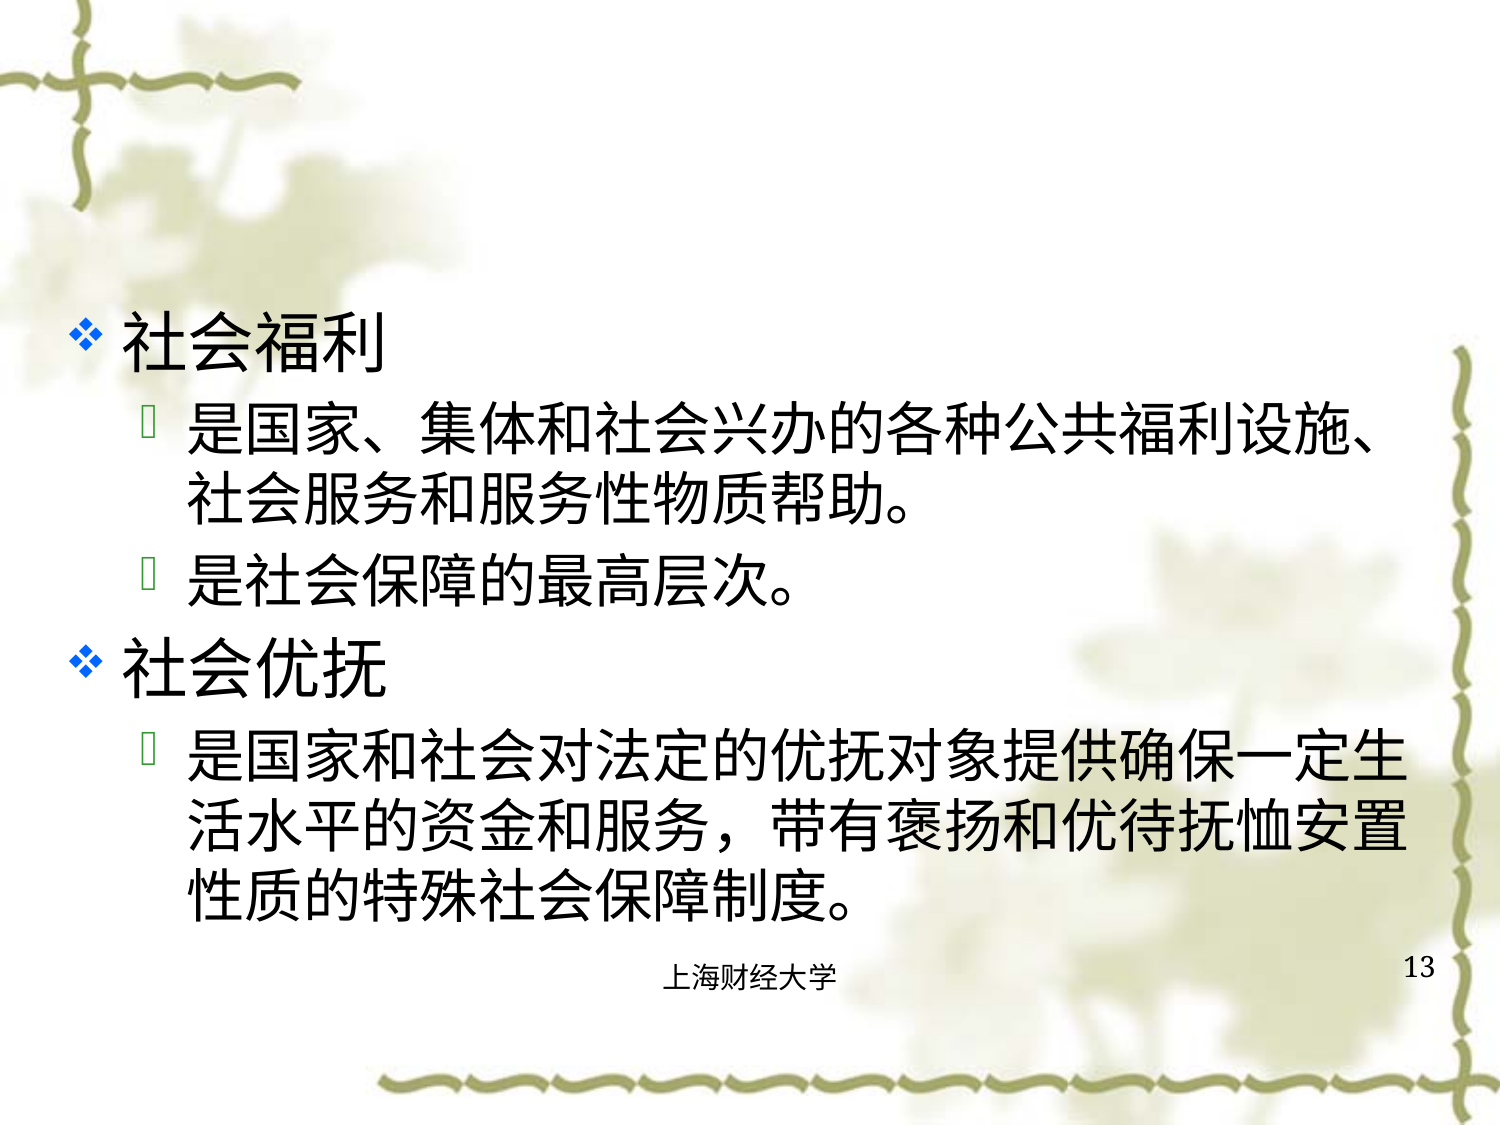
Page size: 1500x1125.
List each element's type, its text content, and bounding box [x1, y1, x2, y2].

picture [0, 0, 1500, 1125]
footer 上海财经大学 [512, 952, 988, 1066]
slide_number 13 [1074, 940, 1451, 1066]
list 社会福利 是国家、集体和社会兴办的各种公共福利设施、社会服务和服务性物质帮助。 是社会保障的最高层次。 社会优抚 是国家和社会对法定的优抚对象提供确保一定生活水平的资金和服务，带有褒扬和优待抚恤安置性质的特殊社会保障制度。 [49, 292, 1452, 963]
